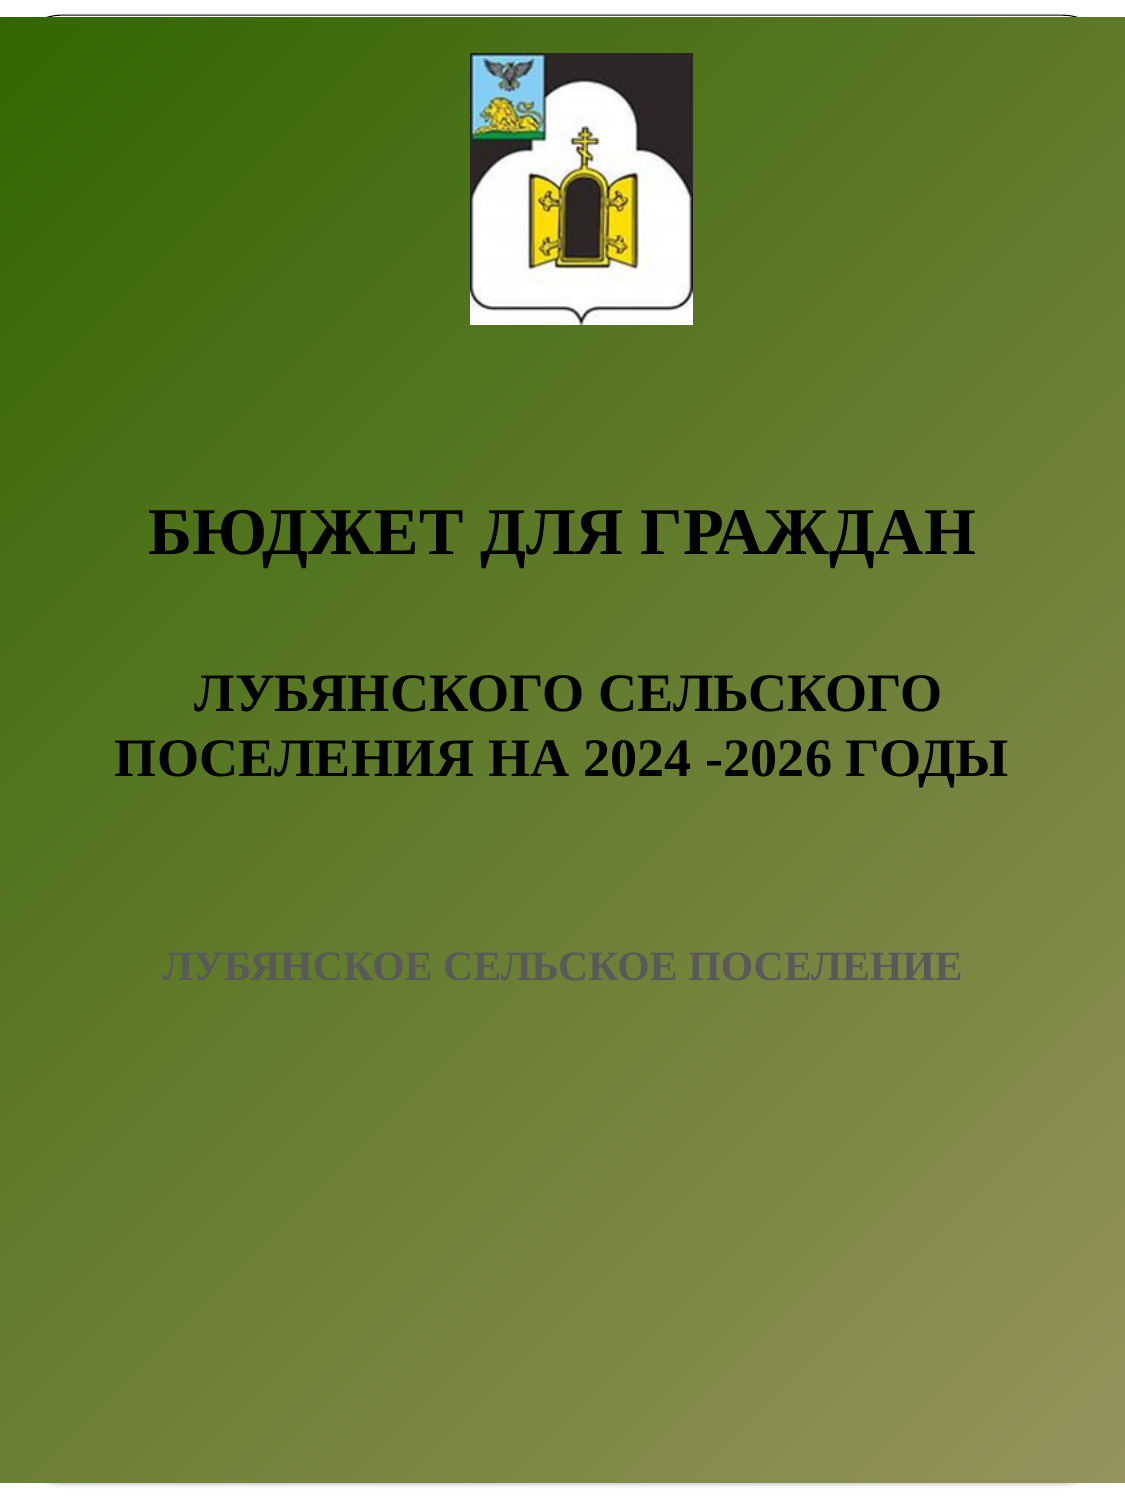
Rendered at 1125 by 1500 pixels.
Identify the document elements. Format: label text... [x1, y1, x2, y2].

picture [470, 52, 693, 326]
list БЮДЖЕТ ДЛЯ ГРАЖДАН ЛУБЯНСКОГО СЕЛЬСКОГО ПОСЕЛЕНИЯ НА 2024 -2026 ГОДЫ ЛУБЯНСКОЕ СЕЛЬСКОЕ ПОСЕЛЕНИЕ [0, 17, 1125, 1483]
